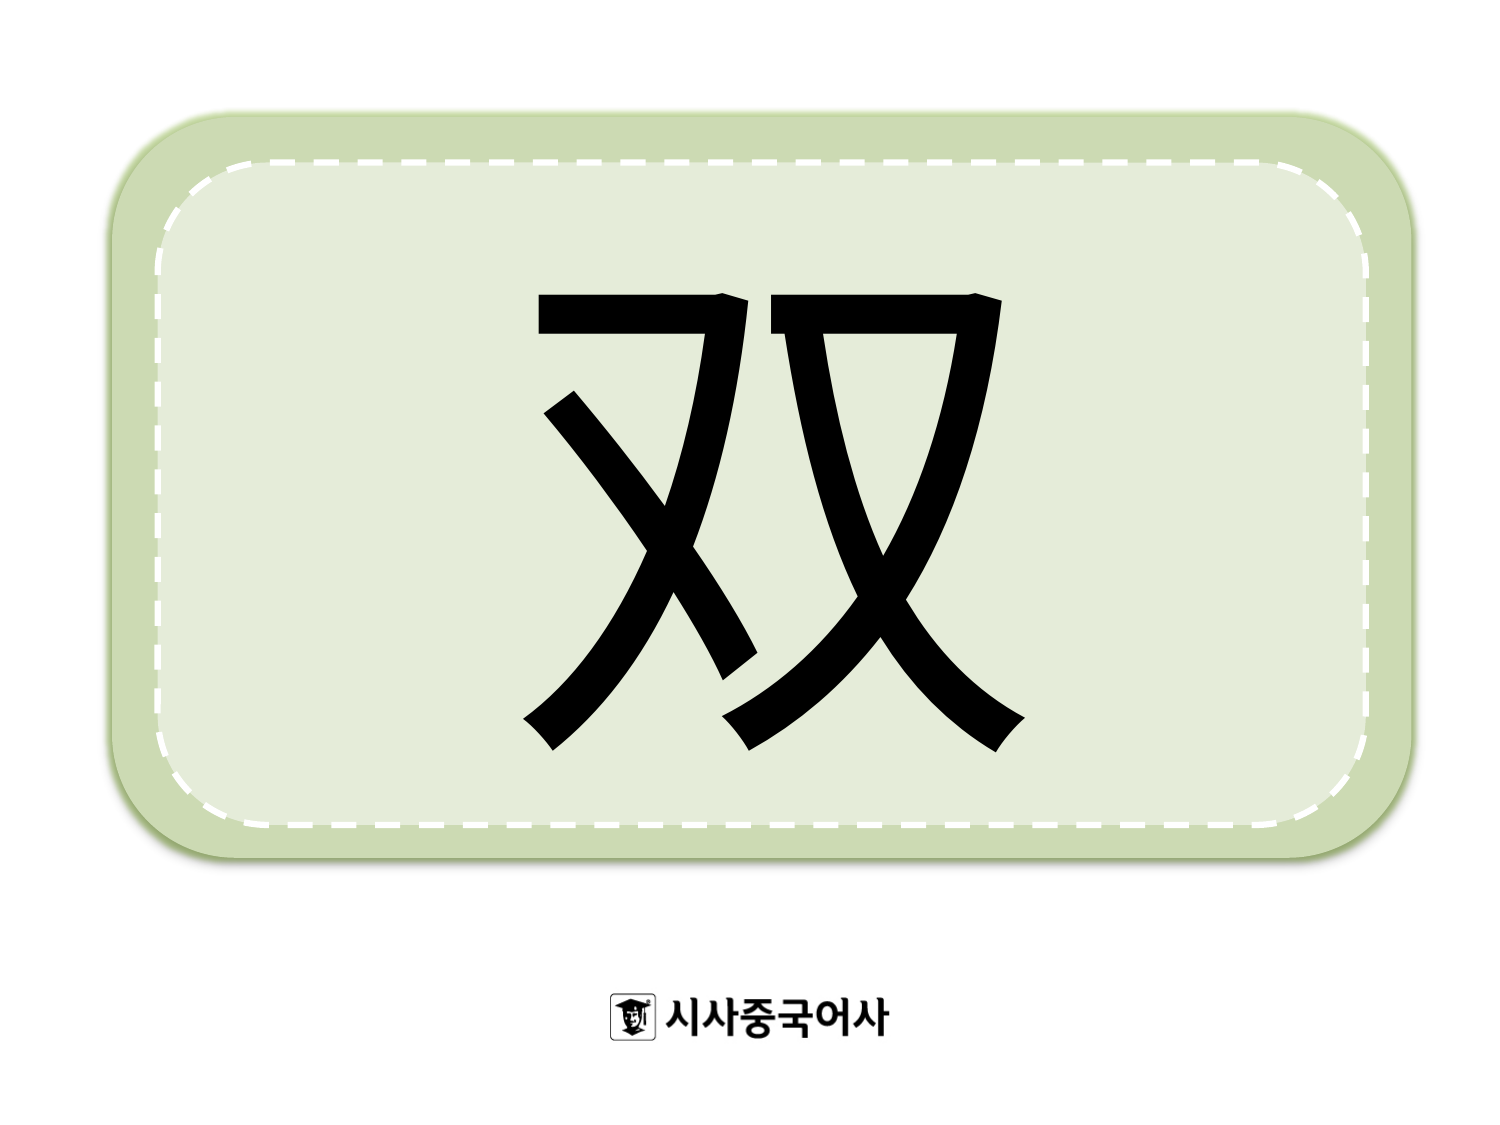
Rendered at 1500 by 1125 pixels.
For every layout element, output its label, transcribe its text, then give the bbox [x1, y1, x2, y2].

picture [602, 987, 898, 1047]
text_box 双 [171, 160, 1380, 824]
